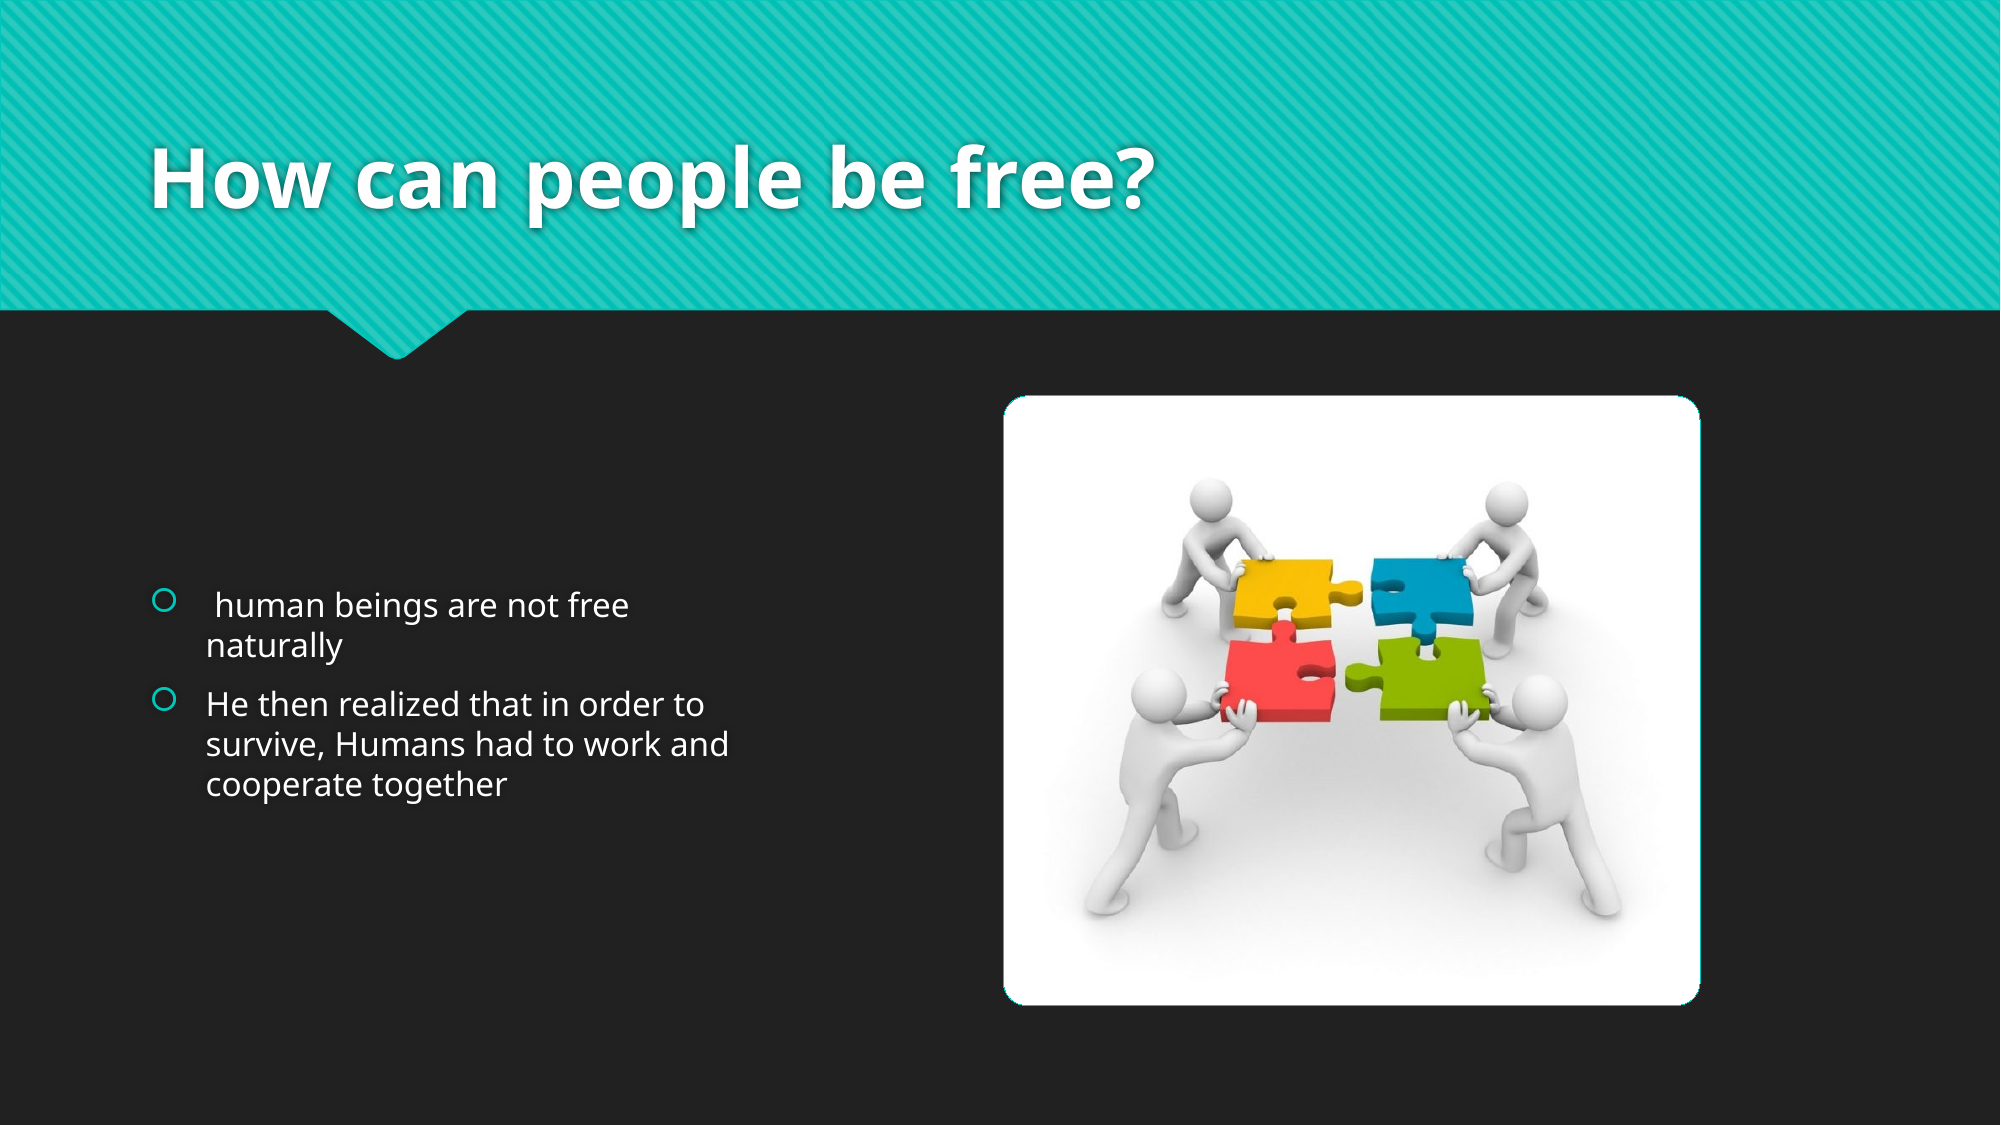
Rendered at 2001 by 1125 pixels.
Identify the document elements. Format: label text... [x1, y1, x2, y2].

picture [1003, 395, 1701, 1006]
title How can people be free? [132, 73, 1868, 233]
list human beings are not free naturally He then realized that in order to survive, Humans had to work and cooperate together [134, 395, 764, 992]
